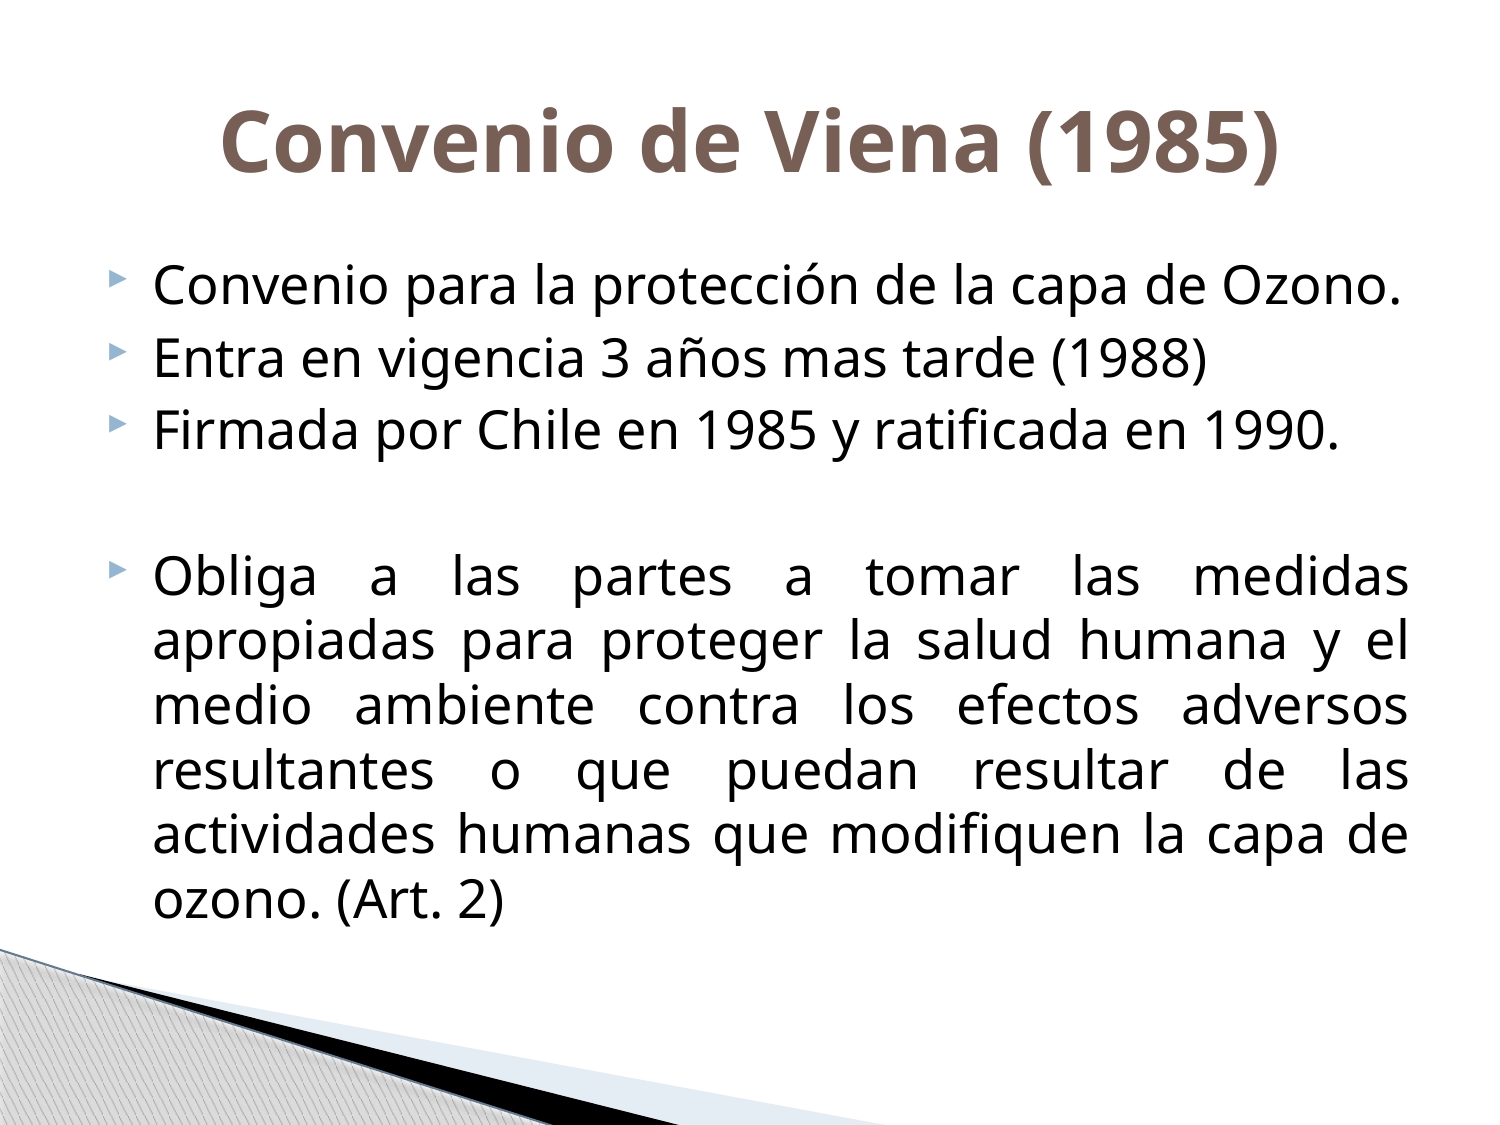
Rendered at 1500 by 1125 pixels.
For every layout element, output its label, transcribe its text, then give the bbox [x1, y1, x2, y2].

title Convenio de Viena (1985) [75, 45, 1425, 233]
list Convenio para la protección de la capa de Ozono. Entra en vigencia 3 años mas tarde (1988) Firmada por Chile en 1985 y ratificada en 1990. Obliga a las partes a tomar las medidas apropiadas para proteger la salud humana y el medio ambiente contra los efectos adversos resultantes o que puedan resultar de las actividades humanas que modifiquen la capa de ozono. (Art. 2) [75, 243, 1425, 986]
